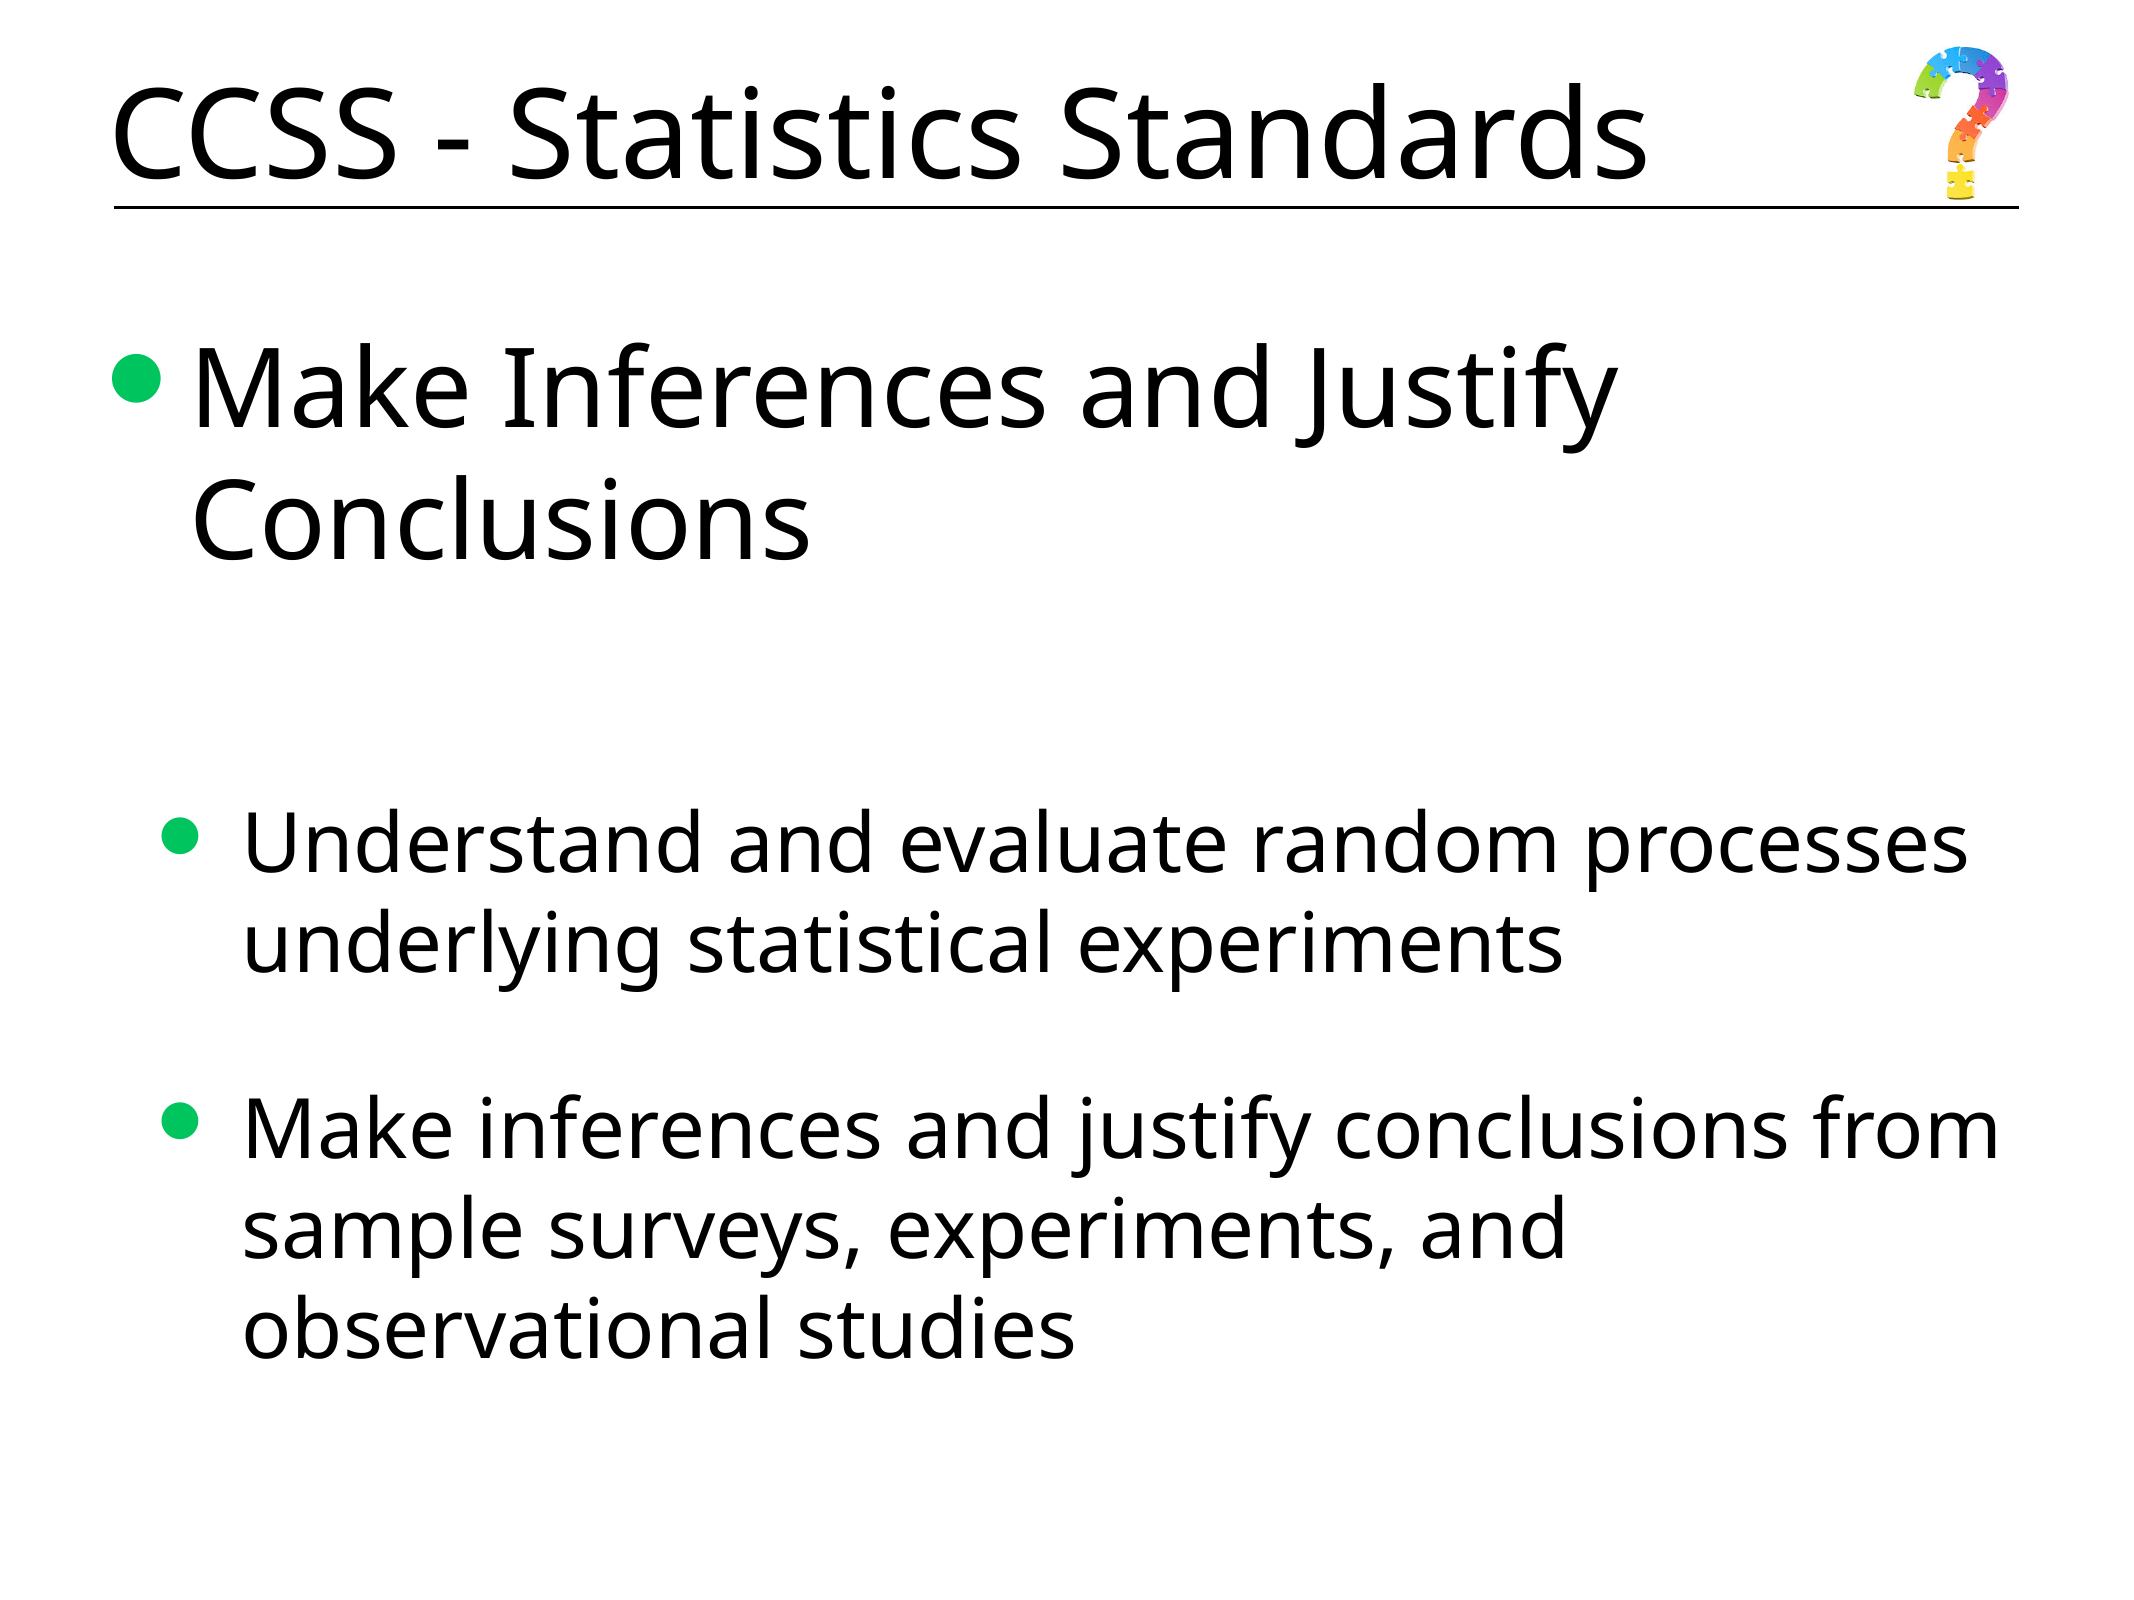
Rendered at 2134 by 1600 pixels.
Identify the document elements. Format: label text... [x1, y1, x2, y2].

text_box CCSS - Statistics Standards [108, 41, 113, 215]
text_box Make Inferences and Justify Conclusions Understand and evaluate random processes underlying statistical experiments Make inferences and justify conclusions from sample surveys, experiments, and observational studies [102, 316, 2007, 1375]
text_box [114, 35, 2026, 210]
